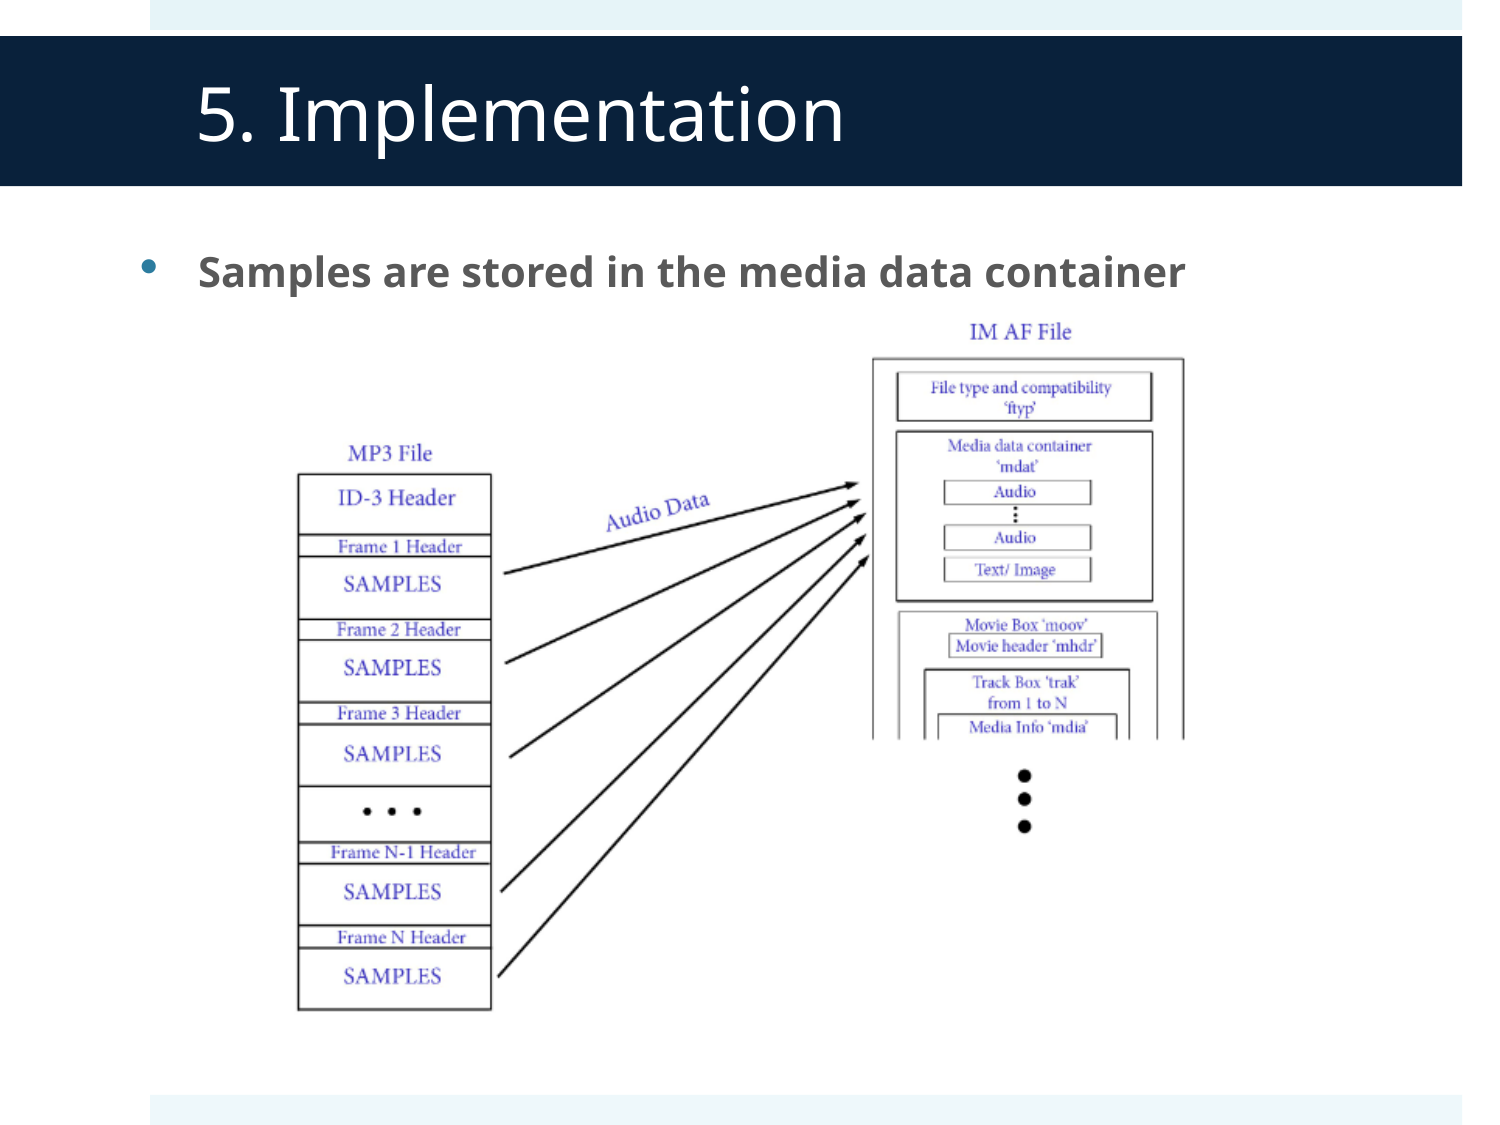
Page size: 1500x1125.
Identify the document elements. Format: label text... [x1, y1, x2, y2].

title 5. Implementation [0, 36, 1463, 187]
list Samples are stored in the media data container [126, 238, 1407, 972]
picture [287, 309, 1194, 1025]
